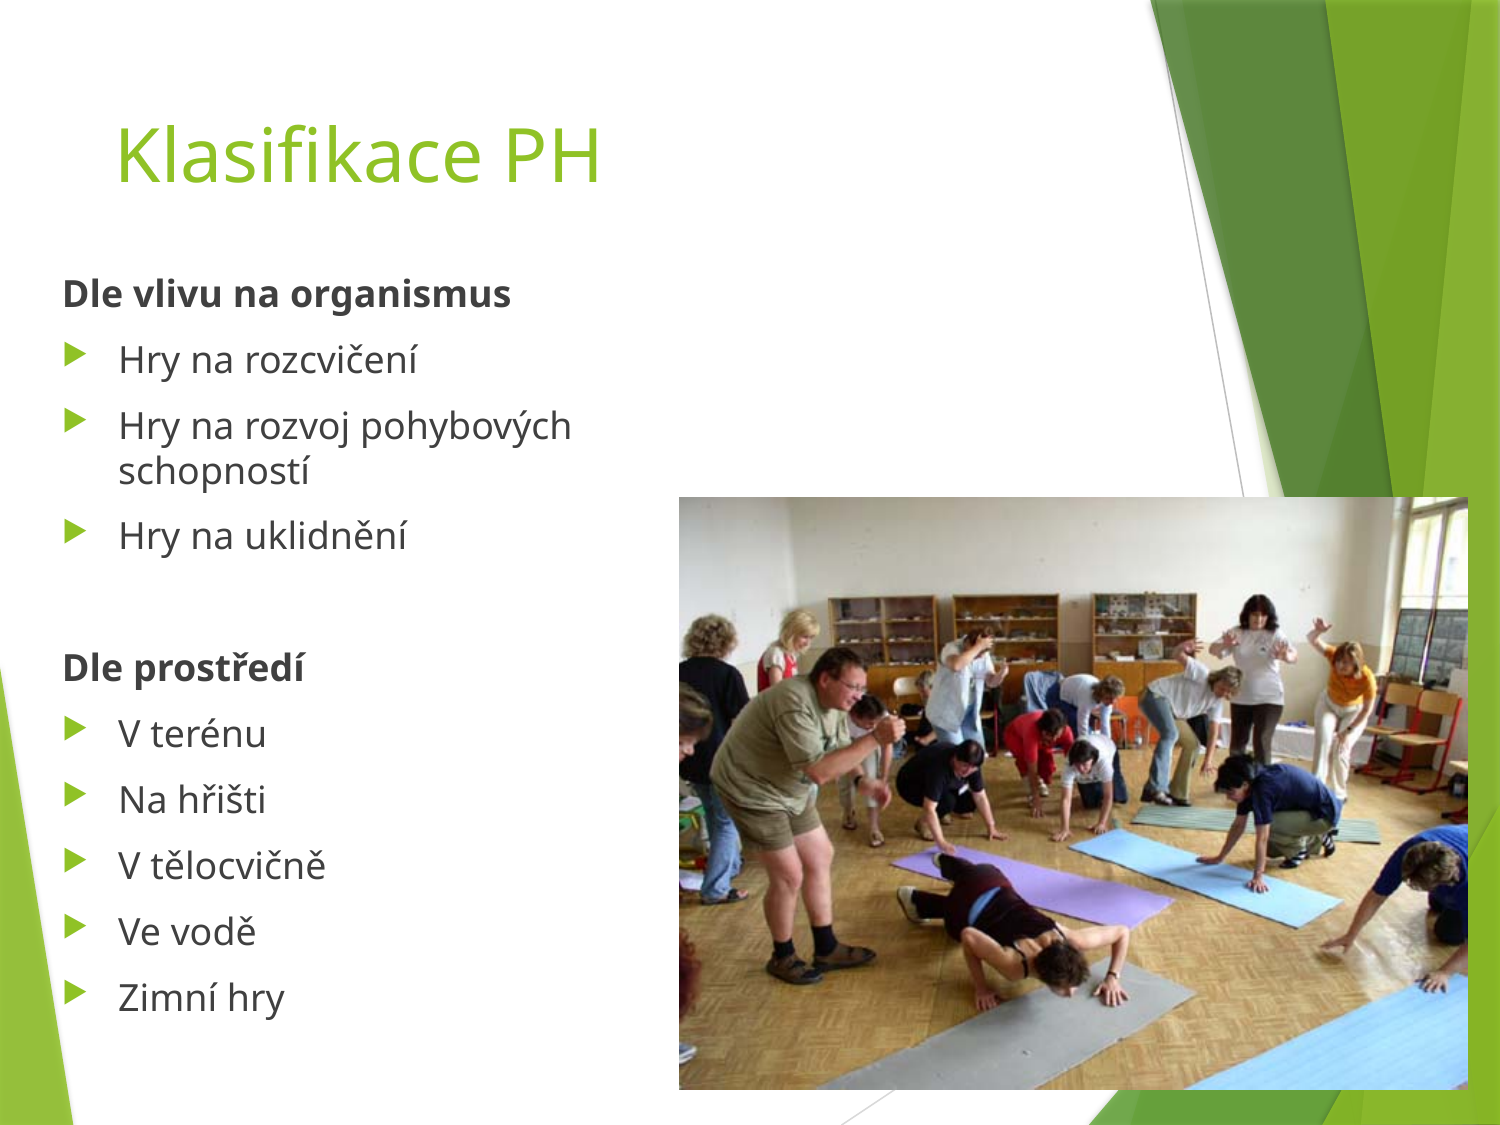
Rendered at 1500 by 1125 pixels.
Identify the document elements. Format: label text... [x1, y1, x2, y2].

title Klasifikace PH [99, 99, 1142, 262]
picture [678, 497, 1469, 1091]
list Dle vlivu na organismus Hry na rozcvičení Hry na rozvoj pohybových schopností Hry na uklidnění Dle prostředí V terénu Na hřišti V tělocvičně Ve vodě Zimní hry [46, 262, 1454, 1071]
